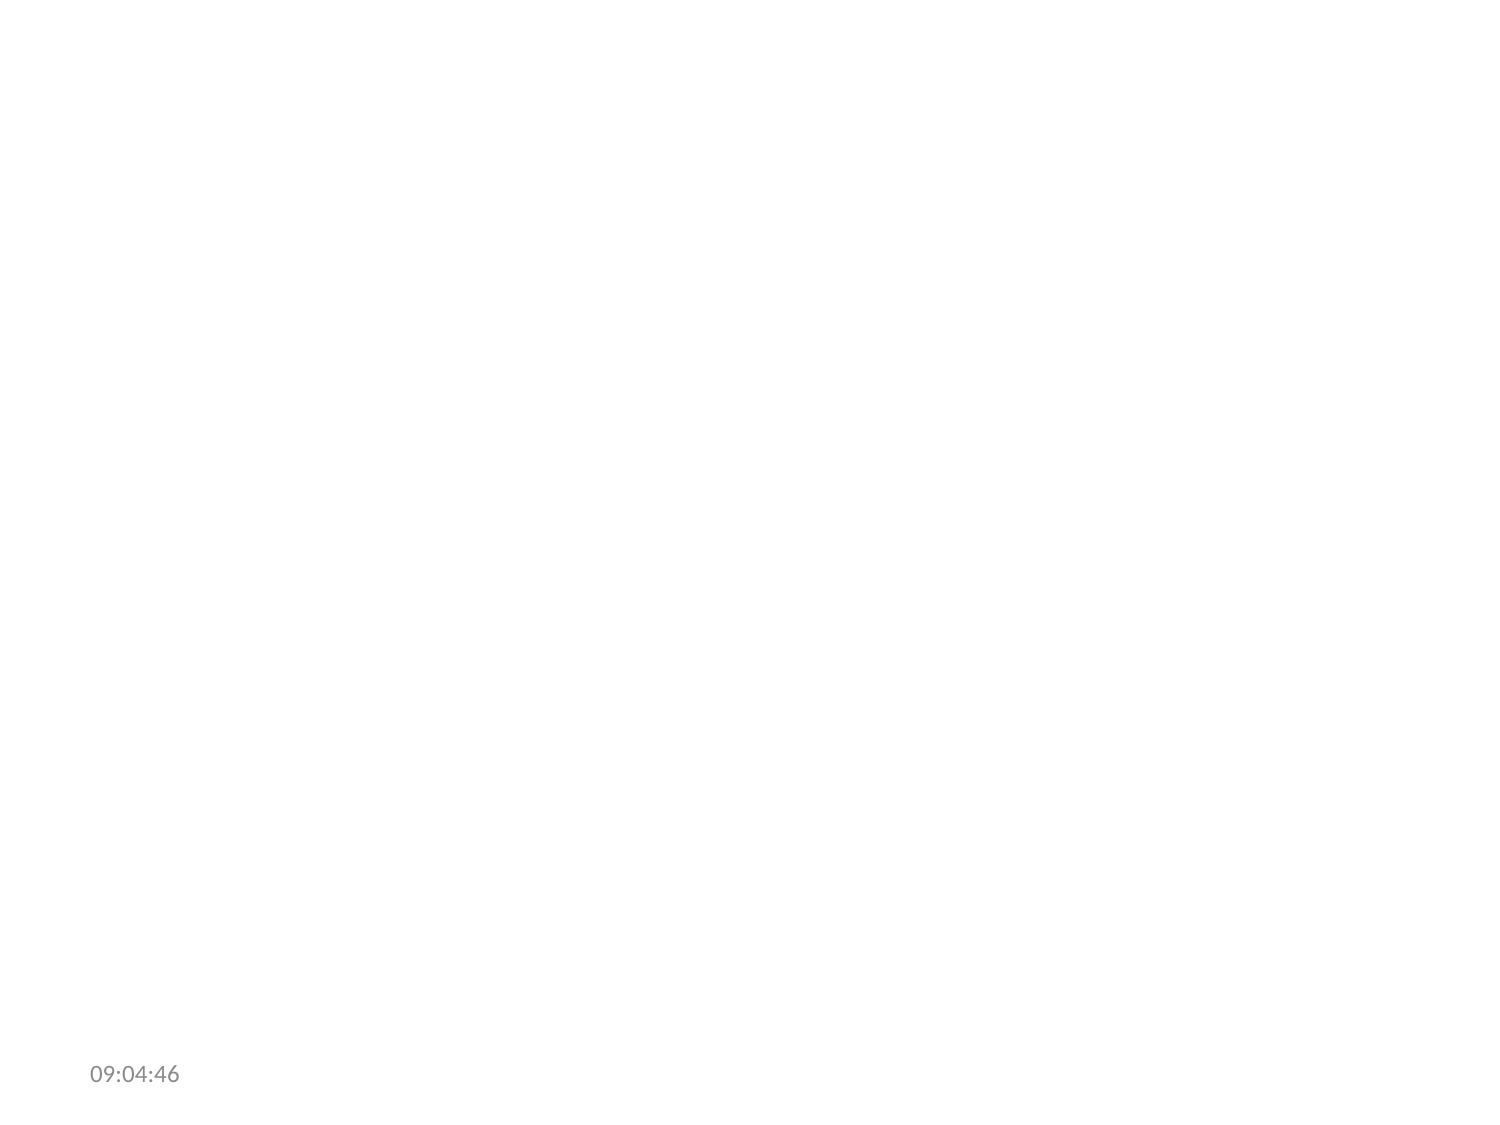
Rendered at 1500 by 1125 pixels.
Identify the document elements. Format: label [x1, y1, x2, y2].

slide_number [75, 1042, 425, 1103]
